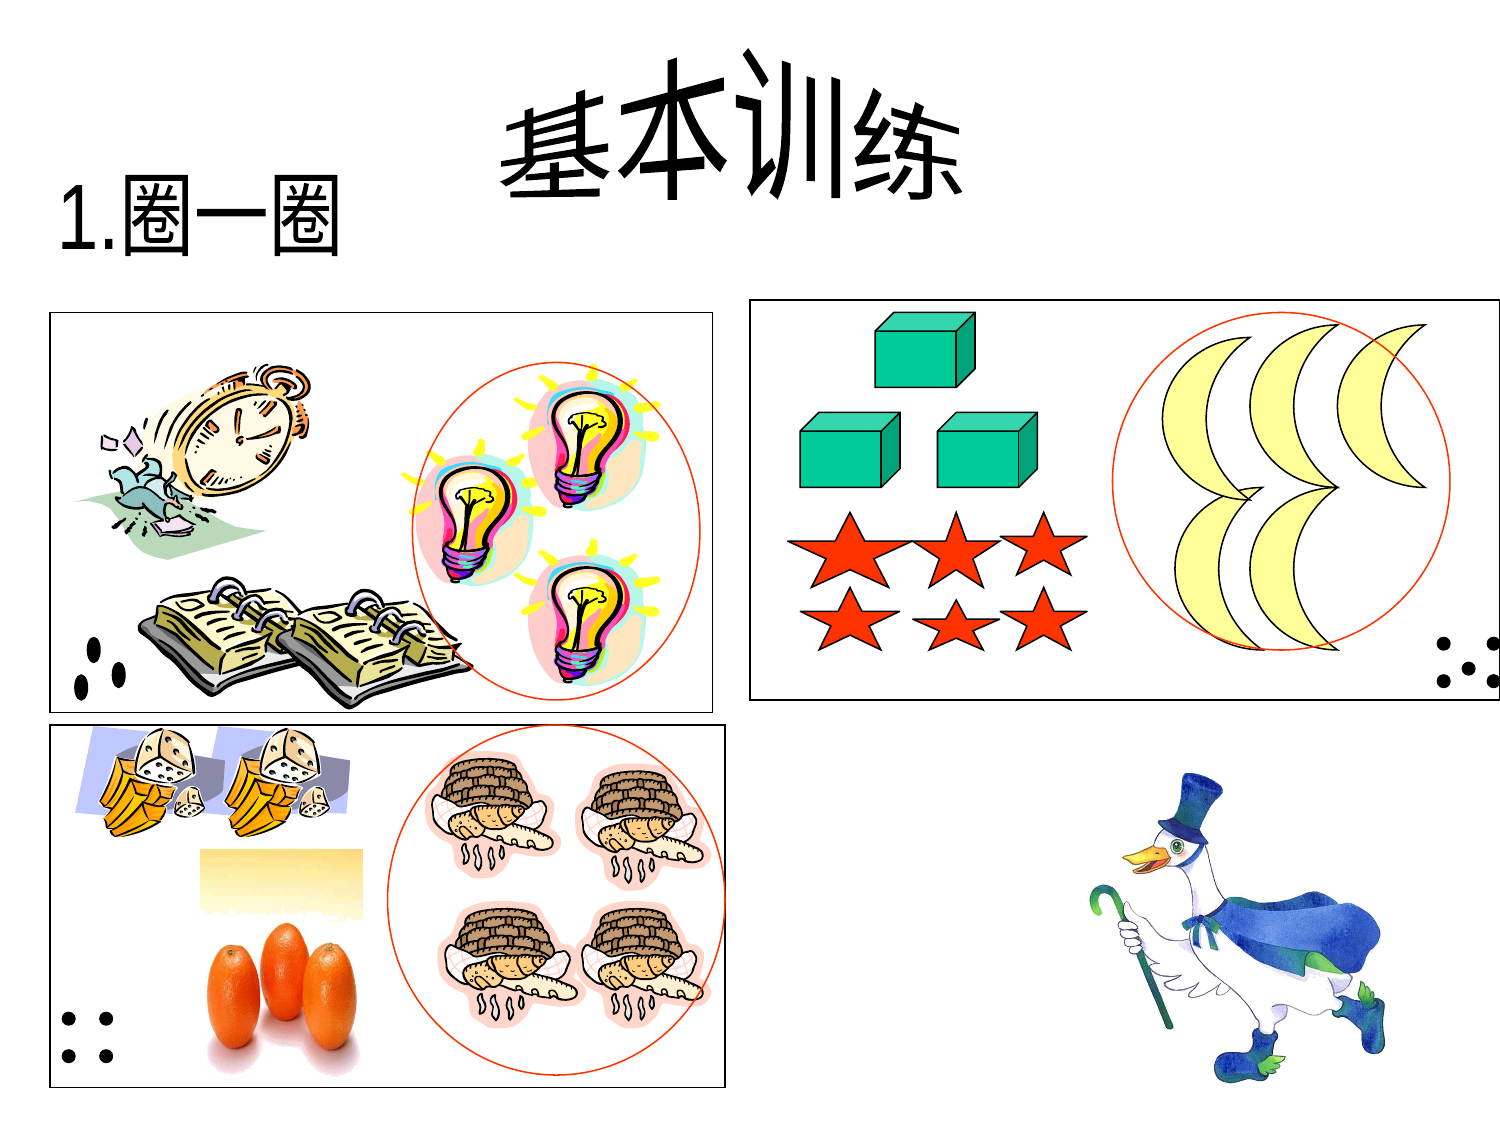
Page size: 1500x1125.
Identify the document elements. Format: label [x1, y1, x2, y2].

text_box [74, 362, 663, 712]
text_box [74, 637, 126, 701]
text_box [713, 724, 725, 880]
text_box [49, 724, 73, 1088]
picture [1087, 770, 1388, 1086]
text_box [787, 312, 1426, 651]
text_box [716, 843, 726, 957]
text_box [666, 422, 700, 641]
text_box [74, 724, 713, 1085]
text_box [62, 1012, 113, 1063]
text_box [49, 312, 713, 713]
text_box [1437, 637, 1500, 688]
text_box [1429, 399, 1450, 563]
text_box [749, 299, 1500, 700]
text_box [715, 920, 725, 1088]
